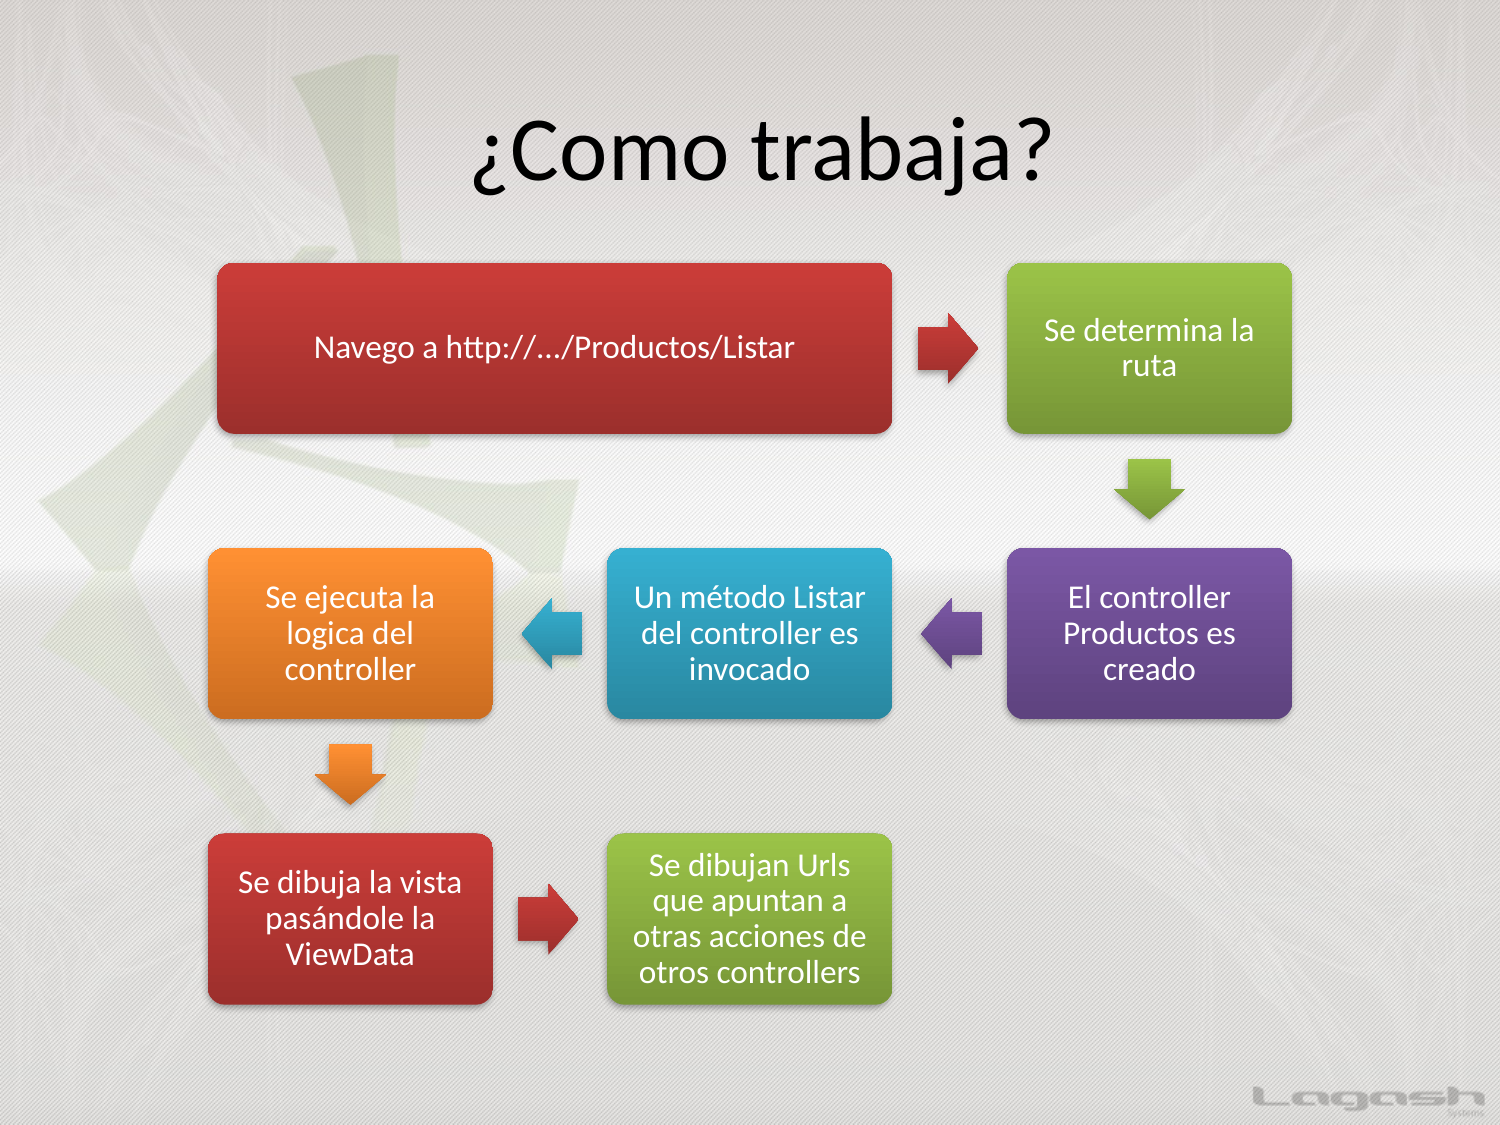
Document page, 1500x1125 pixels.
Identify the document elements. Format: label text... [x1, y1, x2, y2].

title ¿Como trabaja? [87, 50, 1438, 238]
picture [0, 0, 1500, 1125]
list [74, 262, 1426, 1006]
